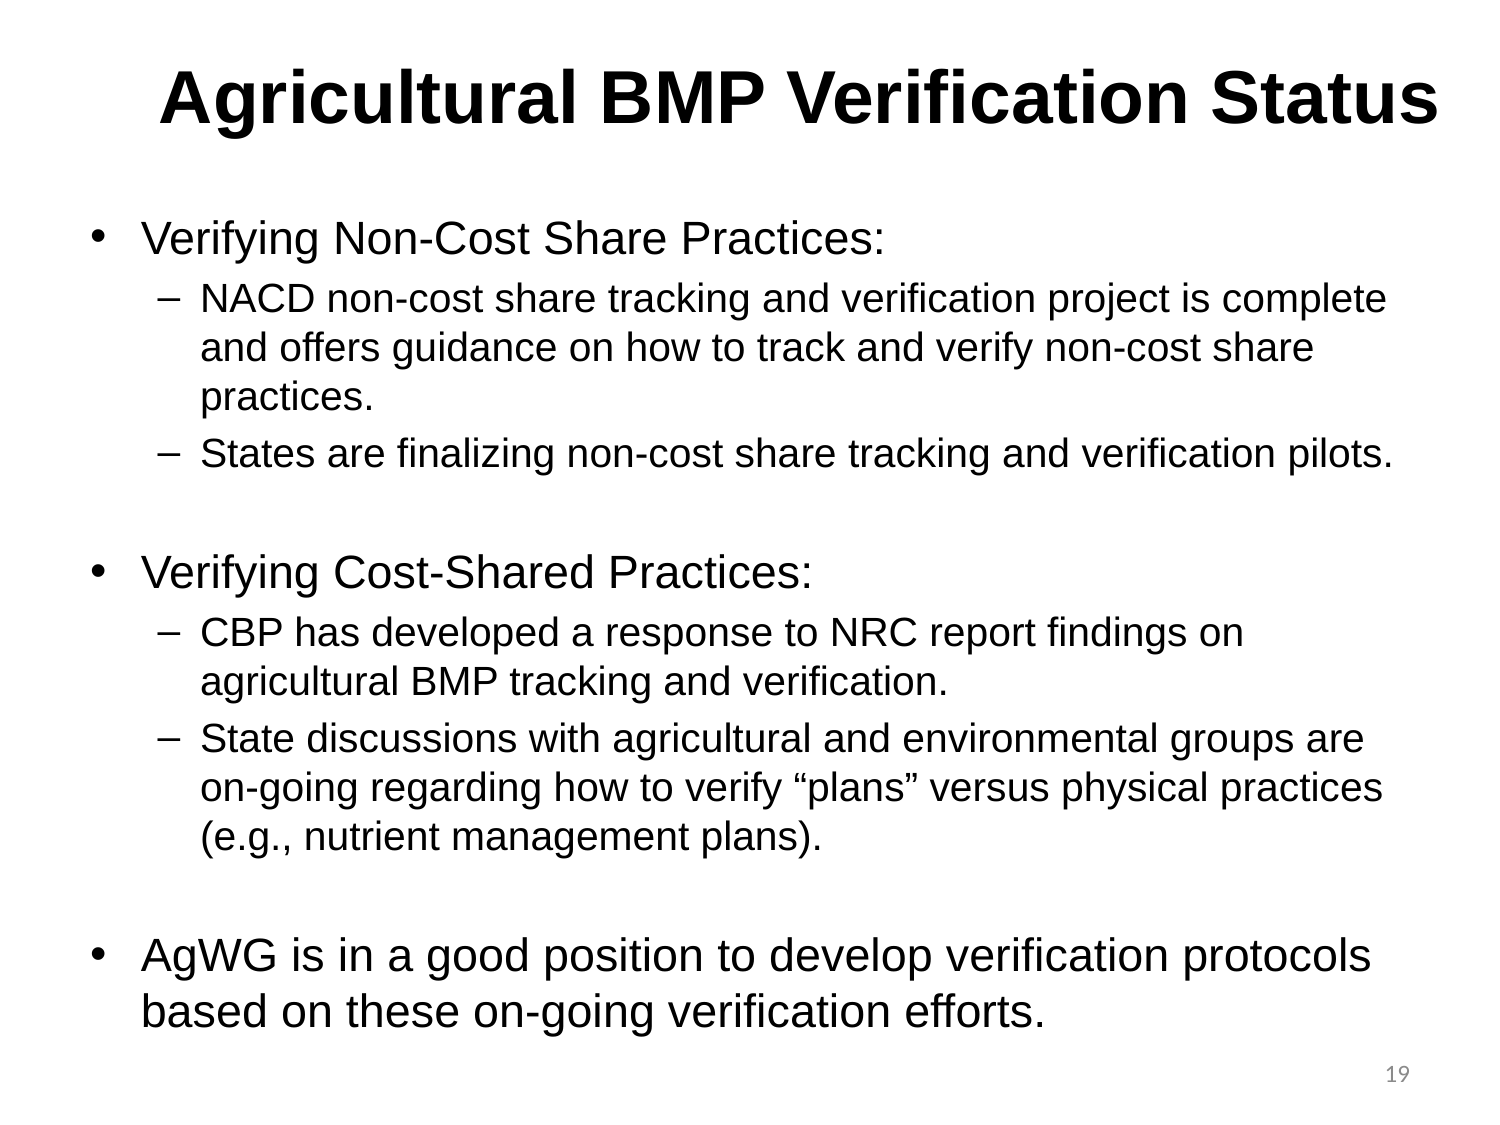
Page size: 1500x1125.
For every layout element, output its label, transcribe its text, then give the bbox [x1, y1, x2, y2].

list Verifying Non-Cost Share Practices: NACD non-cost share tracking and verification project is complete and offers guidance on how to track and verify non-cost share practices. States are finalizing non-cost share tracking and verification pilots. Verifying Cost-Shared Practices: CBP has developed a response to NRC report findings on agricultural BMP tracking and verification. State discussions with agricultural and environmental groups are on-going regarding how to verify “plans” versus physical practices (e.g., nutrient management plans). AgWG is in a good position to develop verification protocols based on these on-going verification efforts. [75, 200, 1425, 1063]
slide_number 19 [1074, 1042, 1425, 1103]
title Agricultural BMP Verification Status [125, 0, 1475, 188]
